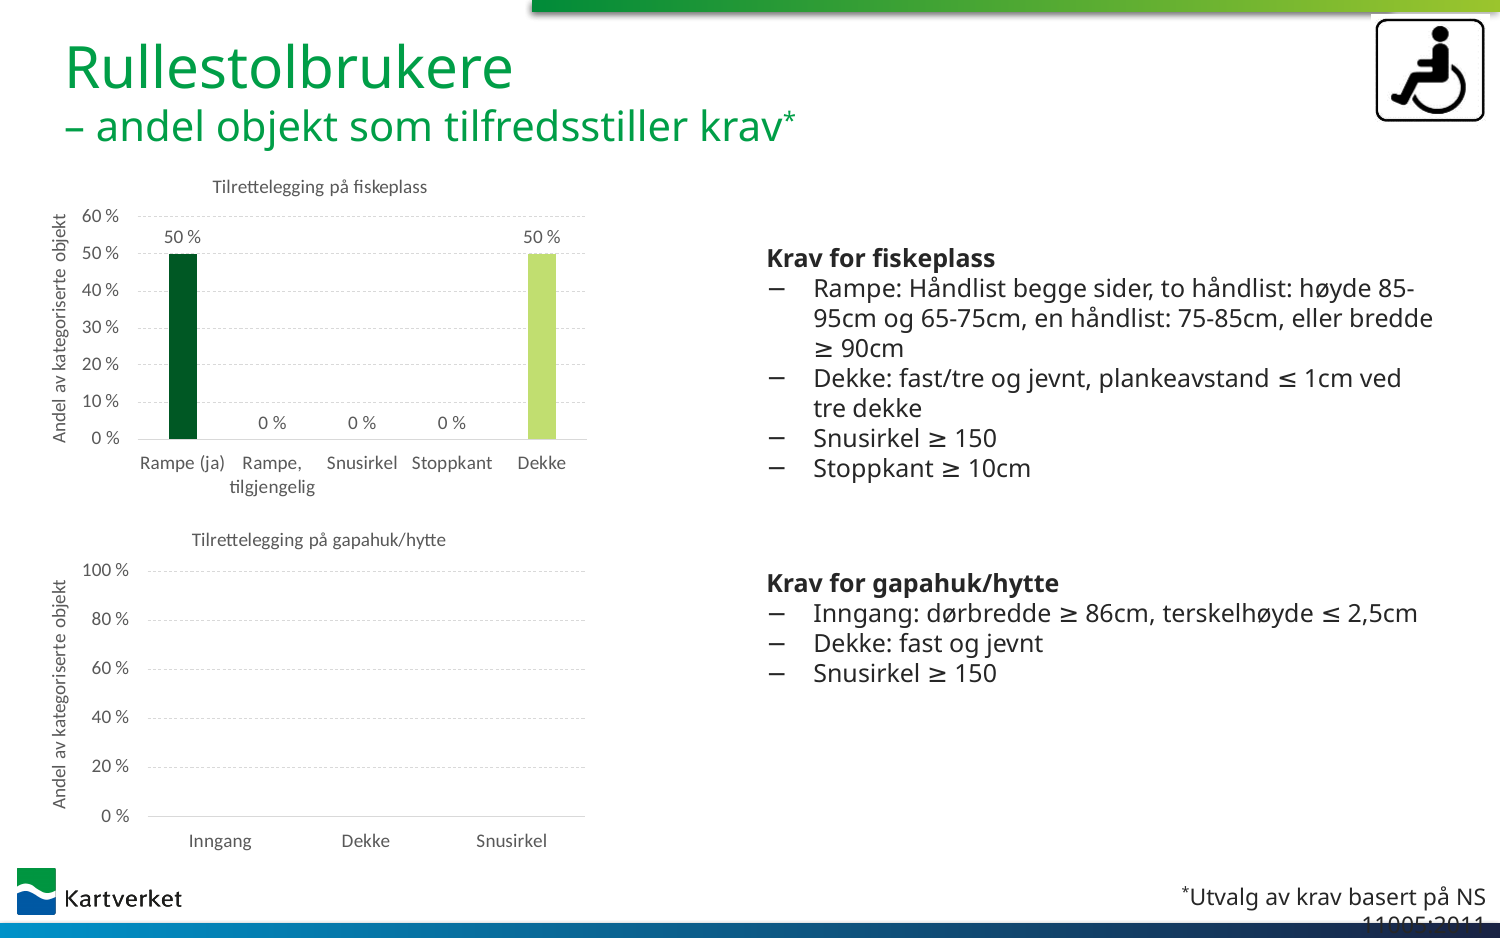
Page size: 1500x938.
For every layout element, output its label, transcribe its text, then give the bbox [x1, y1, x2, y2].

picture [41, 166, 598, 505]
text_box *Utvalg av krav basert på NS 11005:2011 [1068, 873, 1500, 938]
picture [41, 520, 596, 859]
text_box Krav for gapahuk/hytte Inngang: dørbredde ≥ 86cm, terskelhøyde ≤ 2,5cm Dekke: fast og jevnt Snusirkel ≥ 150 [751, 560, 1452, 695]
text_box Krav for fiskeplass Rampe: Håndlist begge sider, to håndlist: høyde 85-95cm og 65-75cm, en håndlist: 75-85cm, eller bredde ≥ 90cm Dekke: fast/tre og jevnt, plankeavstand ≤ 1cm ved tre dekke Snusirkel ≥ 150 Stoppkant ≥ 10cm [751, 235, 1452, 490]
picture [1371, 13, 1491, 127]
text_box Rullestolbrukere – andel objekt som tilfredsstiller krav* [49, 29, 1431, 158]
